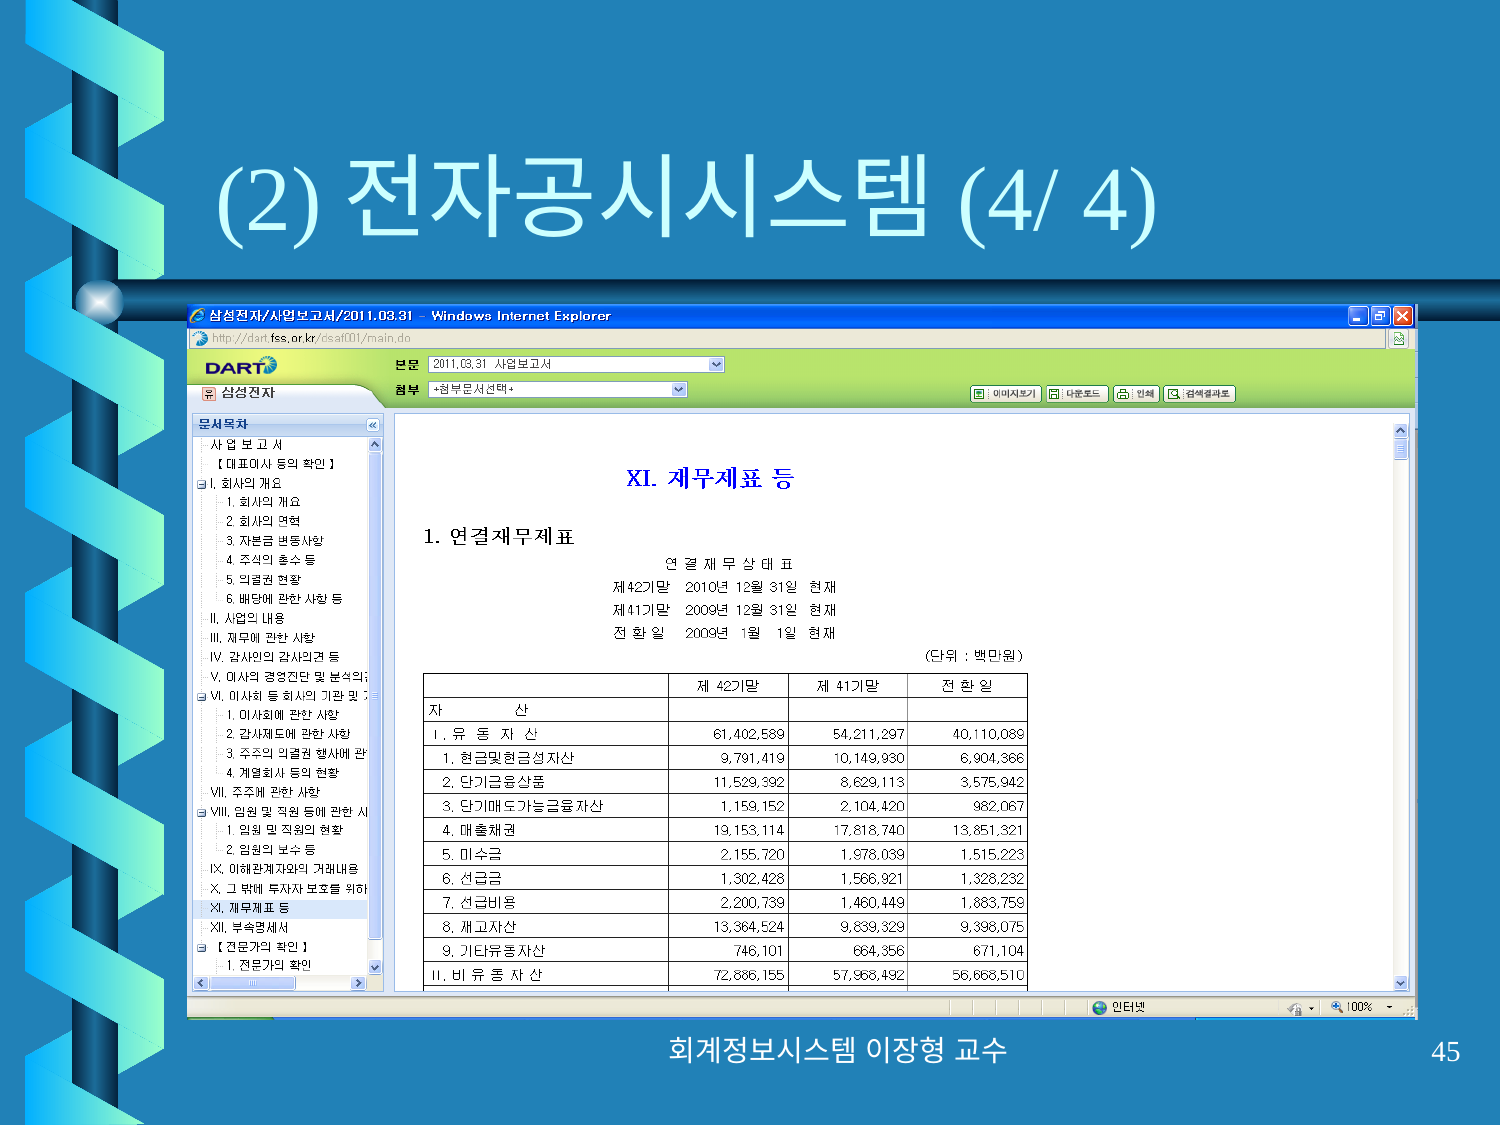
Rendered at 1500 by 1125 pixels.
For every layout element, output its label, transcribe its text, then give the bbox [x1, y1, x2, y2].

picture [187, 304, 1419, 1020]
text_box [0, 0, 1500, 75]
title (2)전자공시시스템(4/ 4) [199, 75, 1476, 257]
slide_number 45 [1163, 1024, 1477, 1101]
footer 회계정보시스템 이장형 교수 [600, 1028, 1077, 1101]
